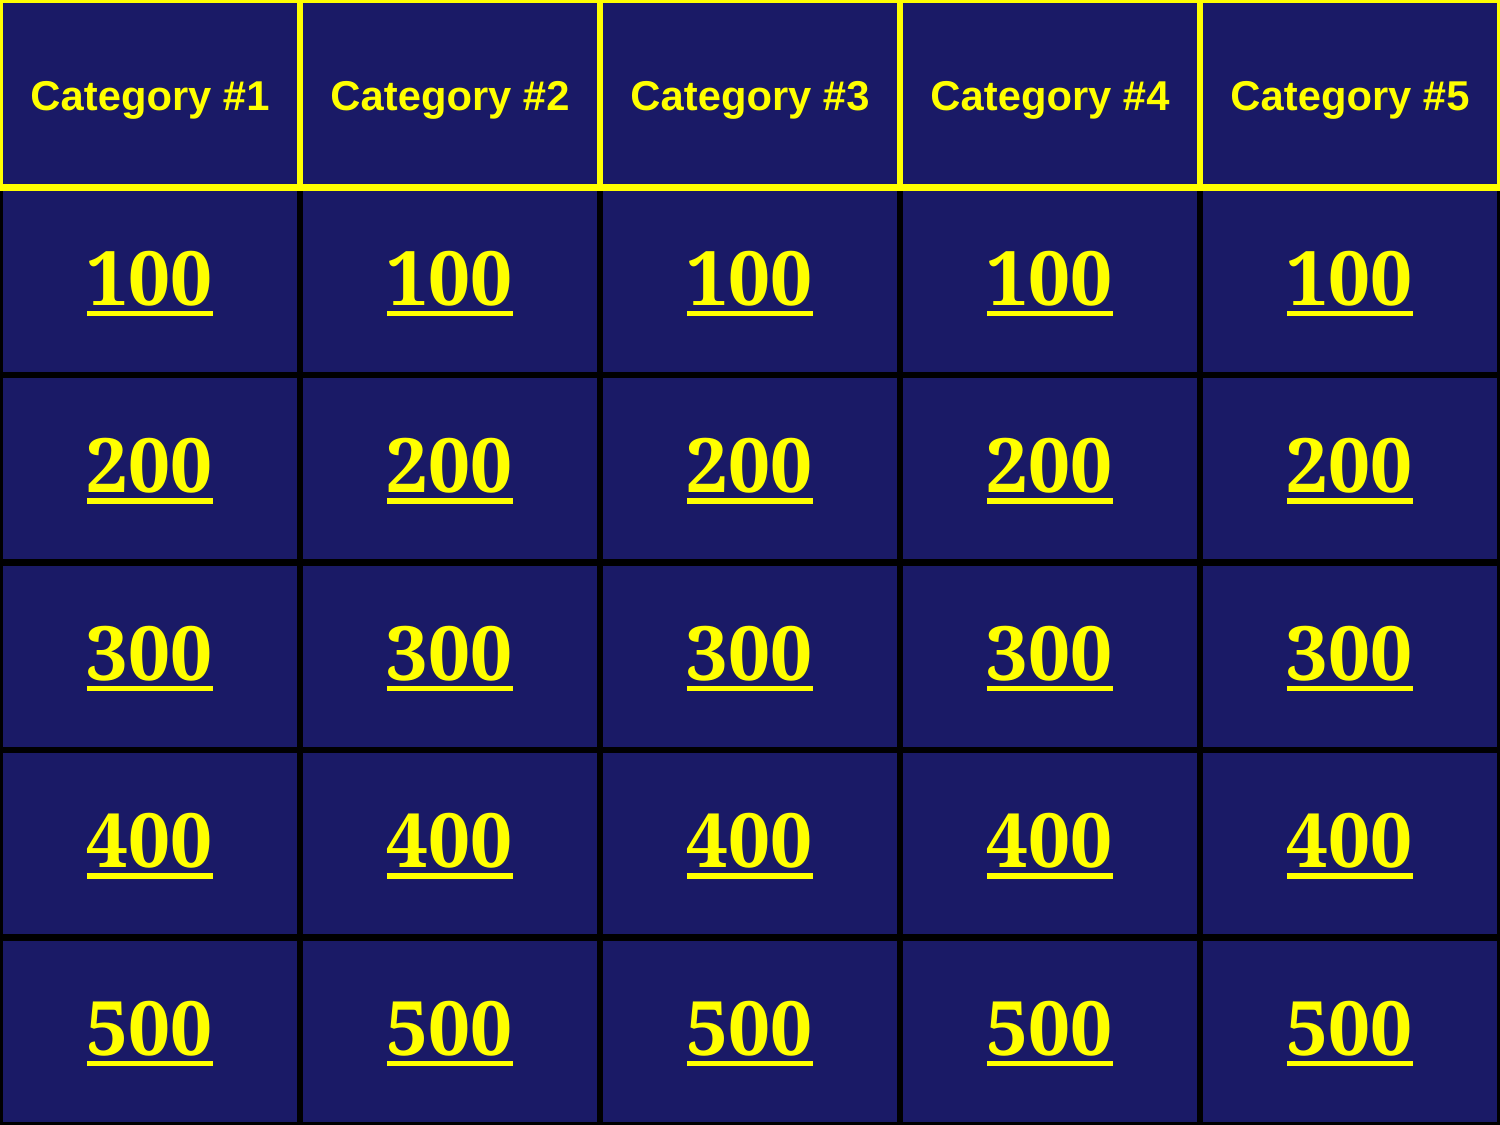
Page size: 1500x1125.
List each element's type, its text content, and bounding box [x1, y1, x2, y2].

text_box 100 [1199, 188, 1500, 375]
text_box 500 [599, 937, 899, 1125]
text_box Category #4 [899, 0, 1199, 188]
text_box 200 [1199, 375, 1500, 562]
text_box 100 [899, 188, 1199, 375]
text_box 100 [0, 188, 300, 376]
text_box 500 [299, 937, 599, 1125]
text_box 300 [599, 562, 899, 750]
text_box 200 [299, 375, 599, 562]
text_box Category #2 [299, 0, 599, 188]
text_box 200 [899, 375, 1199, 562]
text_box 300 [299, 562, 599, 750]
text_box 400 [299, 750, 599, 937]
text_box 500 [0, 937, 299, 1125]
text_box Category #3 [599, 0, 899, 188]
text_box Category #1 [0, 0, 299, 188]
text_box 300 [1199, 562, 1500, 750]
text_box 300 [899, 562, 1199, 750]
text_box 200 [0, 376, 299, 562]
text_box 300 [0, 562, 299, 750]
text_box 400 [0, 750, 299, 937]
text_box 400 [1199, 750, 1500, 937]
text_box 100 [300, 188, 599, 375]
text_box 400 [899, 750, 1199, 937]
text_box 500 [1199, 937, 1500, 1125]
text_box 500 [899, 937, 1199, 1125]
text_box 100 [599, 188, 899, 375]
text_box Category #5 [1199, 0, 1500, 188]
text_box 200 [599, 375, 899, 562]
text_box 400 [599, 750, 899, 937]
